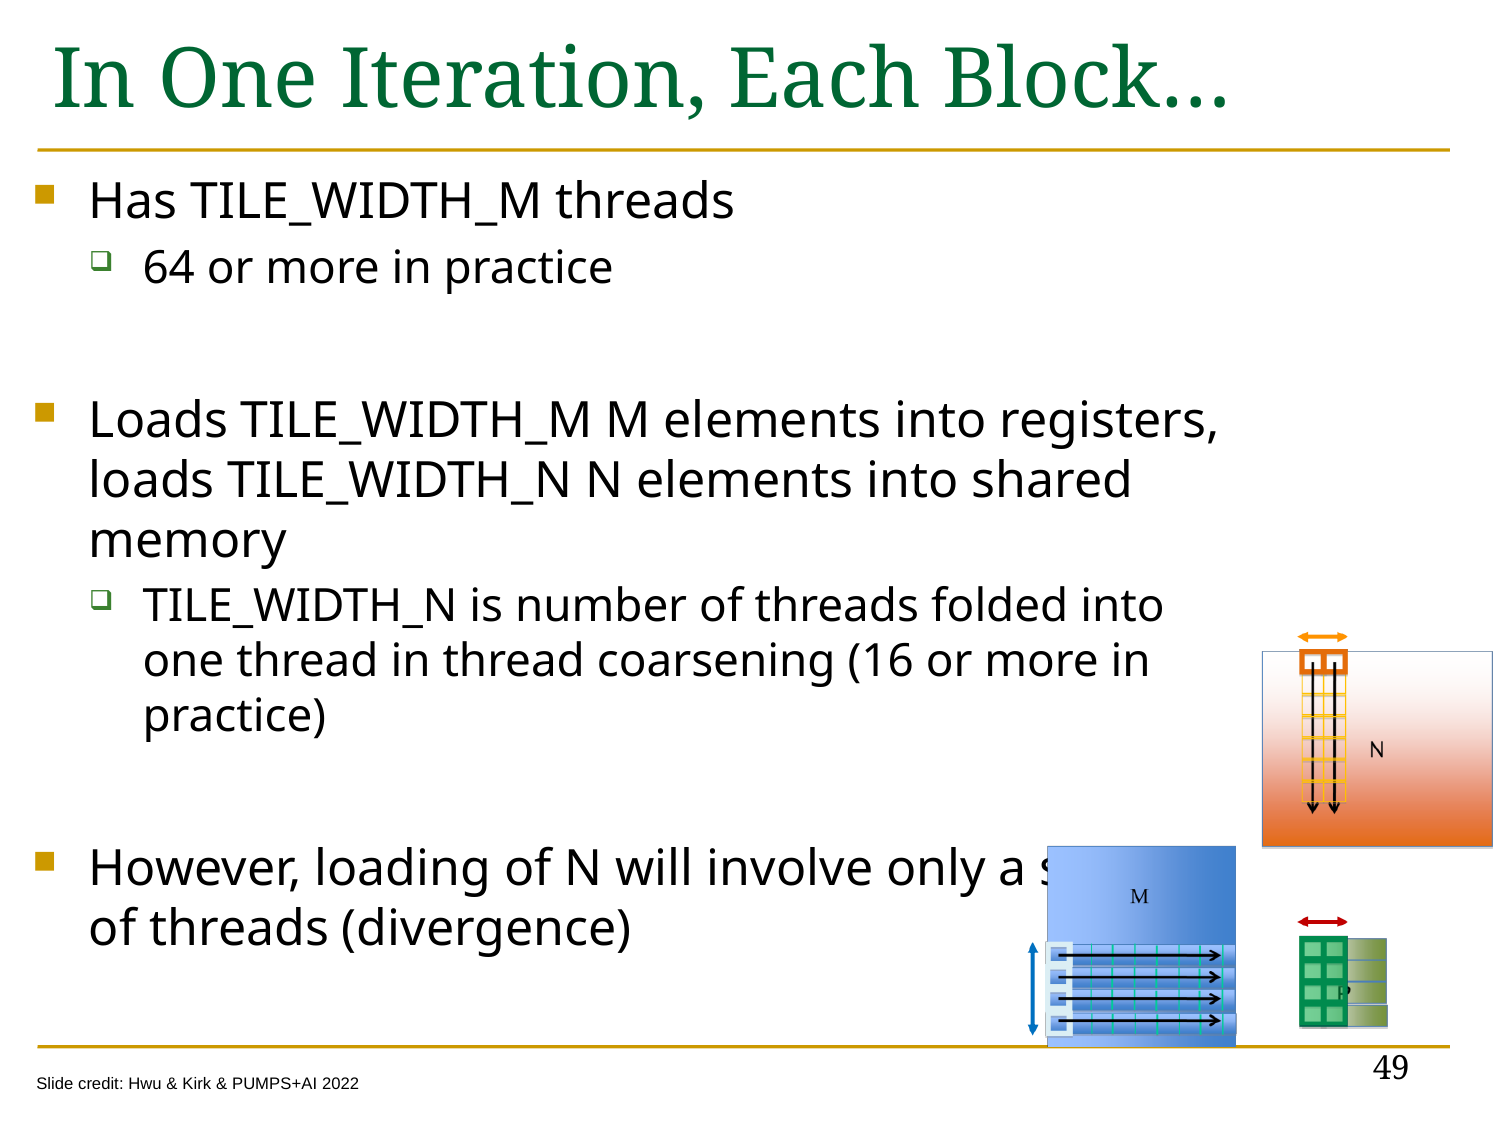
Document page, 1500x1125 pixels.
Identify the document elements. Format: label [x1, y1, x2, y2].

title [37, 0, 1451, 150]
slide_number [1074, 1048, 1426, 1100]
picture [1021, 625, 1495, 1048]
list [17, 160, 1259, 1012]
text_box [21, 1066, 375, 1101]
